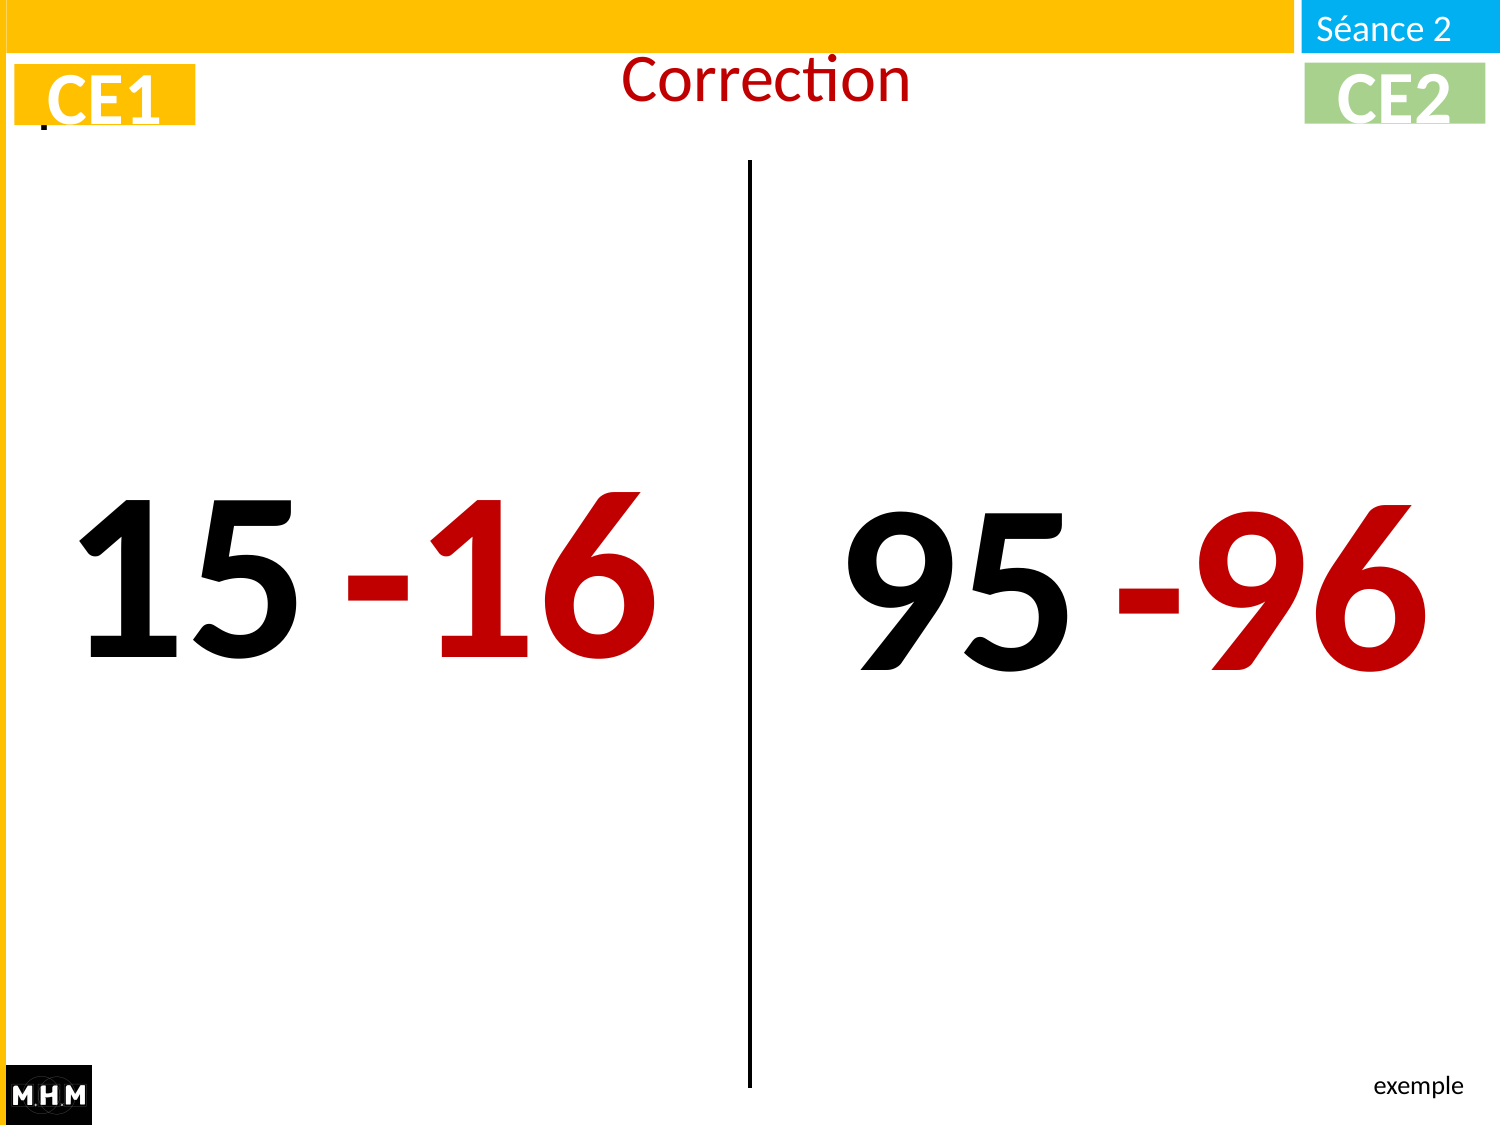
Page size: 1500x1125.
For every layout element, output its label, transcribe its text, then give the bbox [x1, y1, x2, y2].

text_box CE1 [13, 63, 196, 126]
text_box 95 [806, 421, 1079, 726]
text_box CE2 [1303, 62, 1487, 125]
text_box -16 [307, 408, 694, 714]
text_box 15 [35, 408, 307, 714]
text_box exemple [1355, 1064, 1483, 1125]
title Correction [606, 34, 1124, 124]
picture [6, 1065, 92, 1125]
text_box -96 [1079, 421, 1465, 726]
